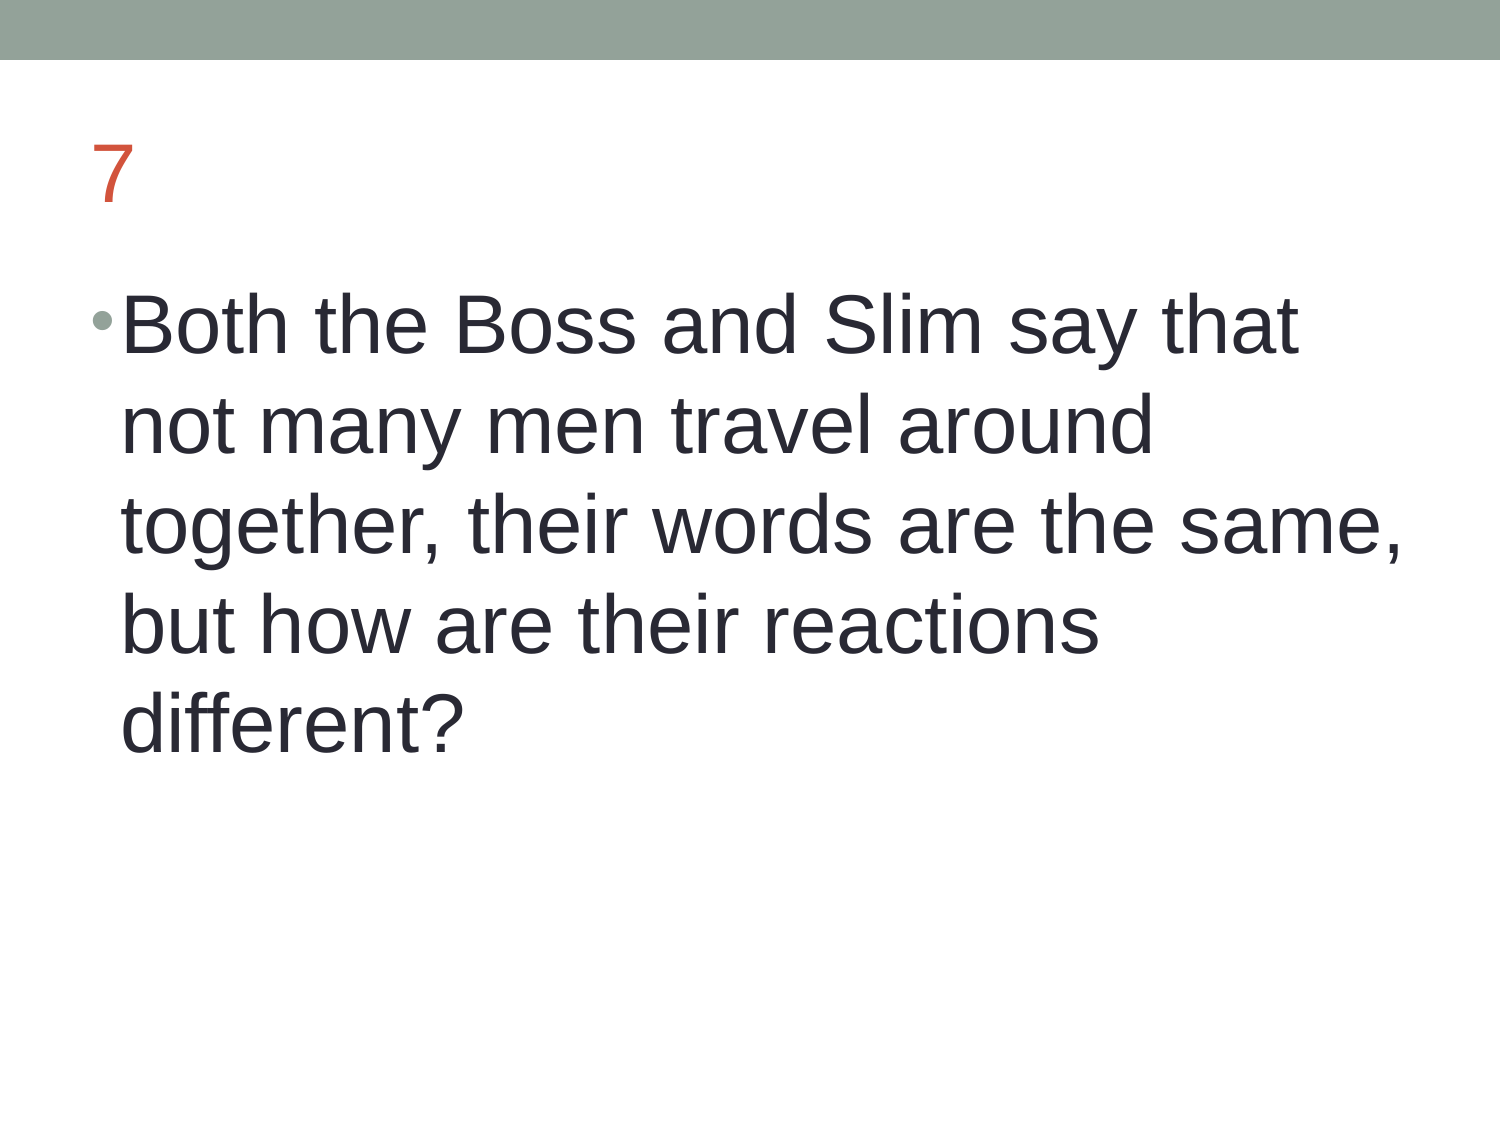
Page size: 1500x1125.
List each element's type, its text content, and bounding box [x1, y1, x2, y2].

title 7 [75, 87, 1425, 250]
list Both the Boss and Slim say that not many men travel around together, their words are the same, but how are their reactions different? [75, 262, 1425, 1063]
